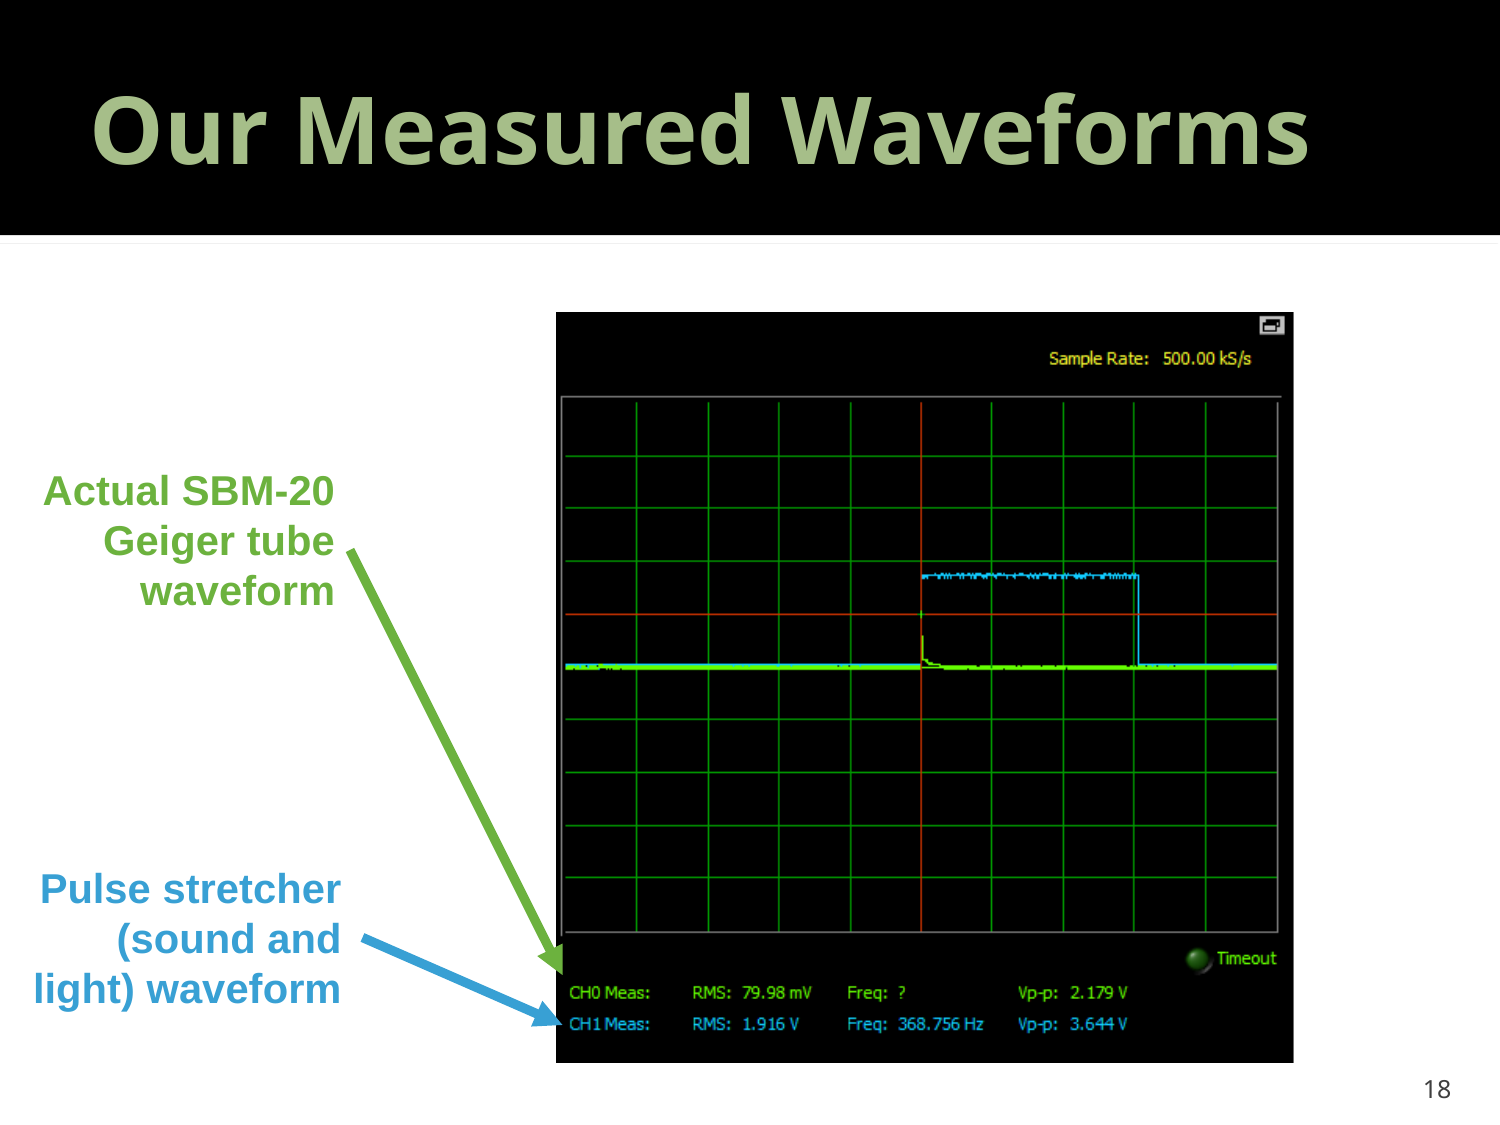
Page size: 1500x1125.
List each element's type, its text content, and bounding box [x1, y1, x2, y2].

text_box Pulse stretcher (sound and light) waveform [6, 854, 357, 1019]
text_box 18 [1345, 1062, 1467, 1108]
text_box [362, 937, 563, 1025]
picture [556, 312, 1294, 1063]
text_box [349, 549, 563, 975]
text_box Actual SBM-20 Geiger tube waveform [24, 456, 350, 622]
title Our Measured Waveforms [75, 7, 1425, 248]
